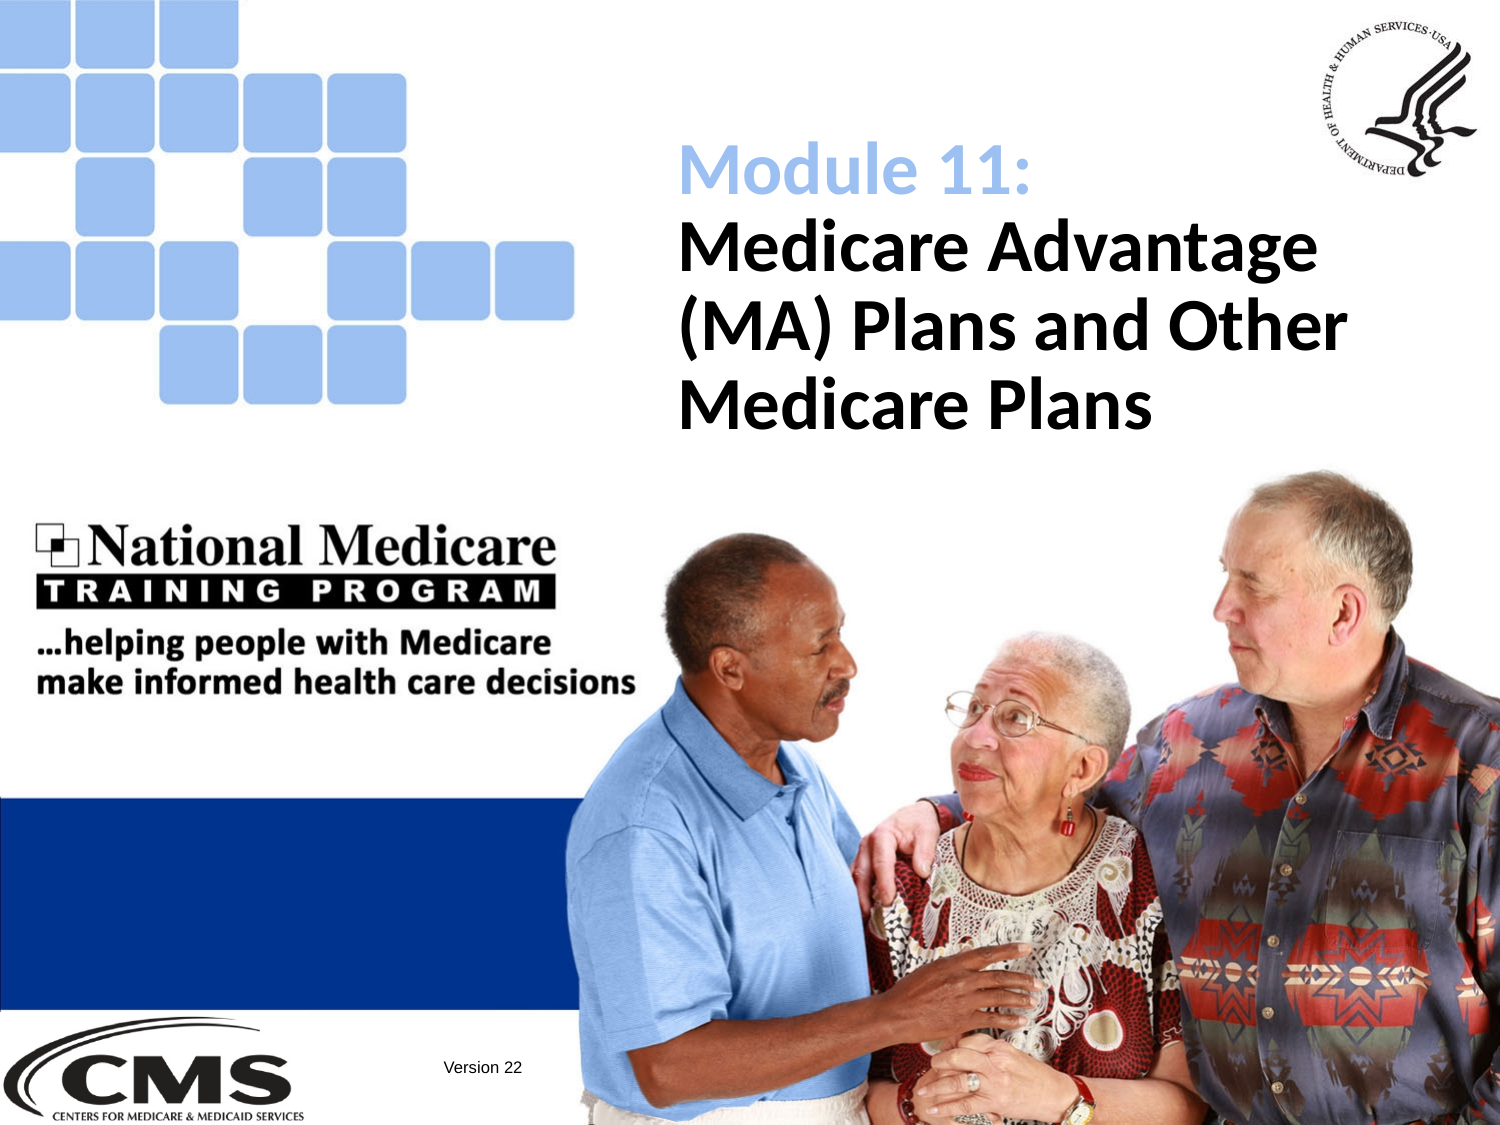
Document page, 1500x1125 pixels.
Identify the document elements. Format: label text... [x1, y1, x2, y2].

text_box Medicare Advantage (MA) Plans and Other Medicare Plans [662, 200, 1438, 475]
text_box Module 11: [662, 112, 1388, 213]
picture [0, 0, 1500, 1125]
text_box Version 22 [310, 1049, 538, 1085]
